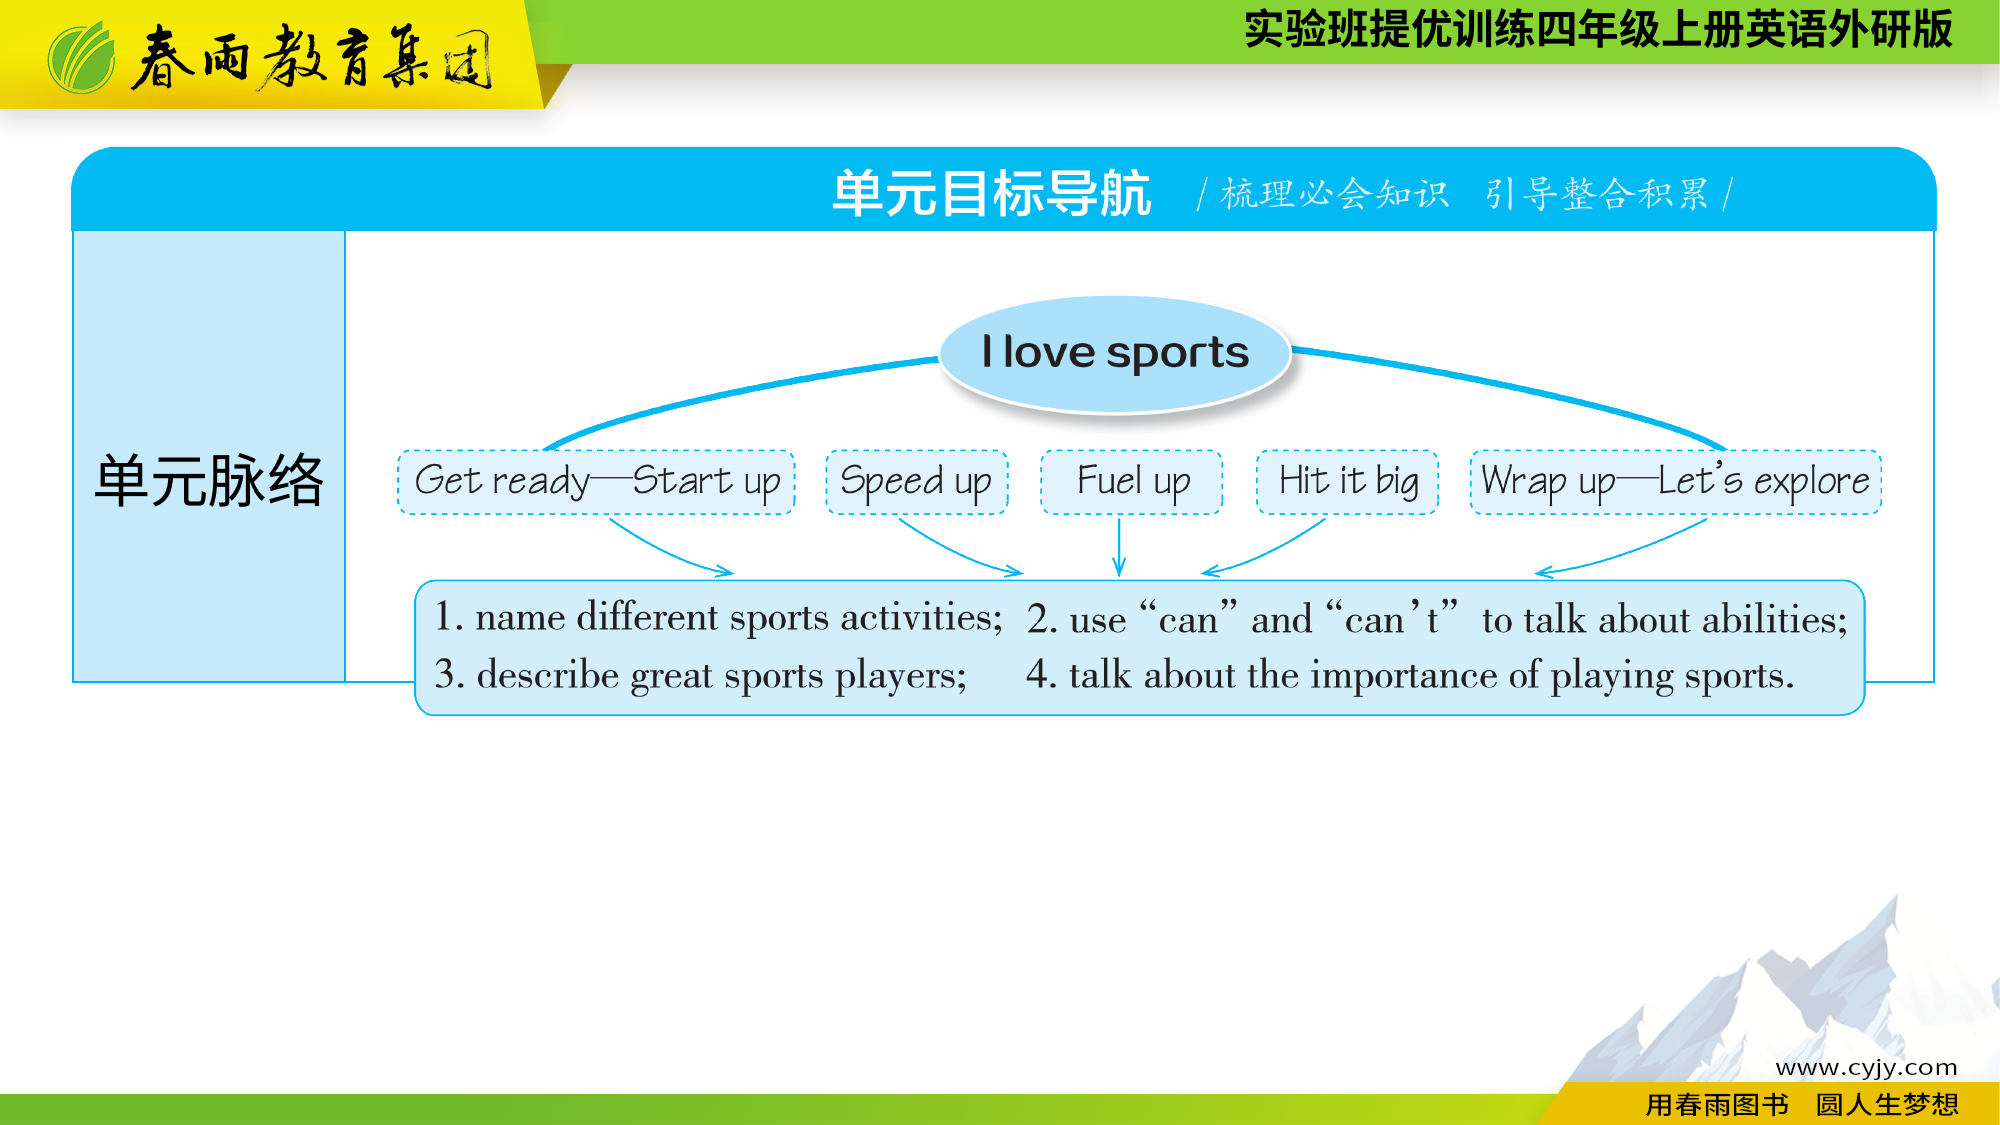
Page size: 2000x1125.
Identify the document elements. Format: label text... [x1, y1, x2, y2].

table_header [346, 242, 1933, 681]
picture [0, 0, 2000, 1125]
table_header 单元脉络 [74, 242, 344, 681]
